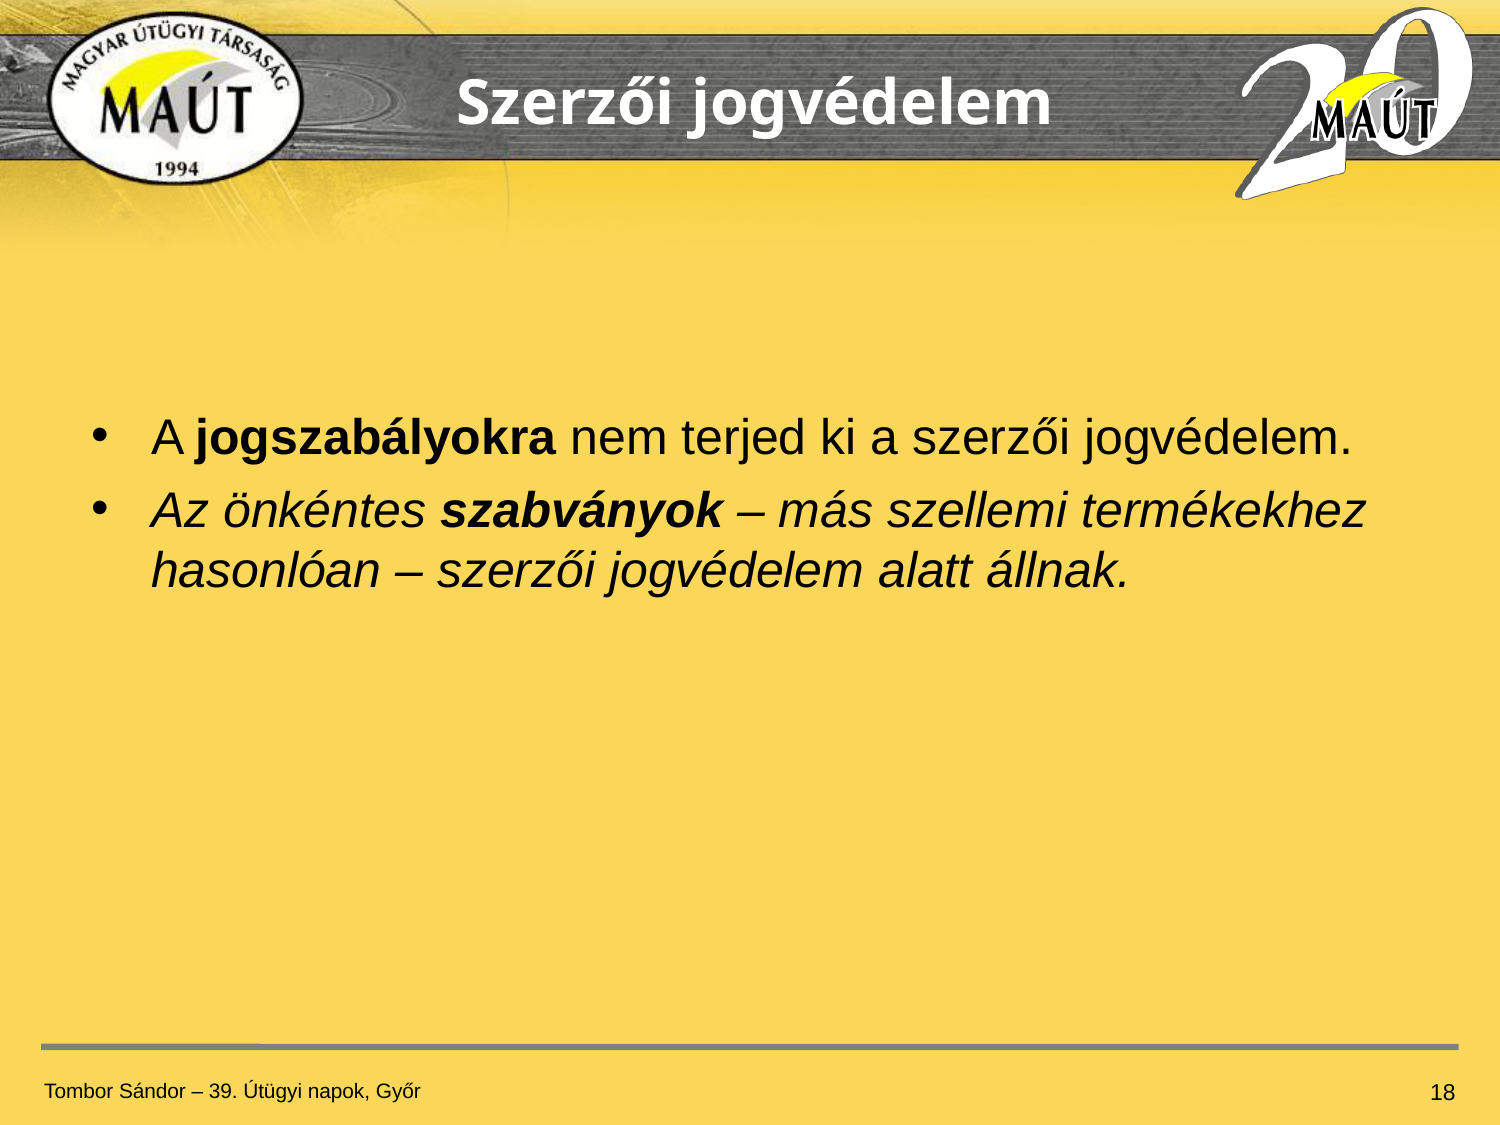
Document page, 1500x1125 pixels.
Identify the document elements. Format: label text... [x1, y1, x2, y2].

picture [0, 0, 1500, 1125]
text_box Szerzői jogvédelem [277, 54, 1235, 145]
text_box A jogszabályokra nem terjed ki a szerzői jogvédelem. Az önkéntes szabványok – más szellemi termékekhez hasonlóan – szerzői jogvédelem alatt állnak. [76, 397, 1430, 1023]
